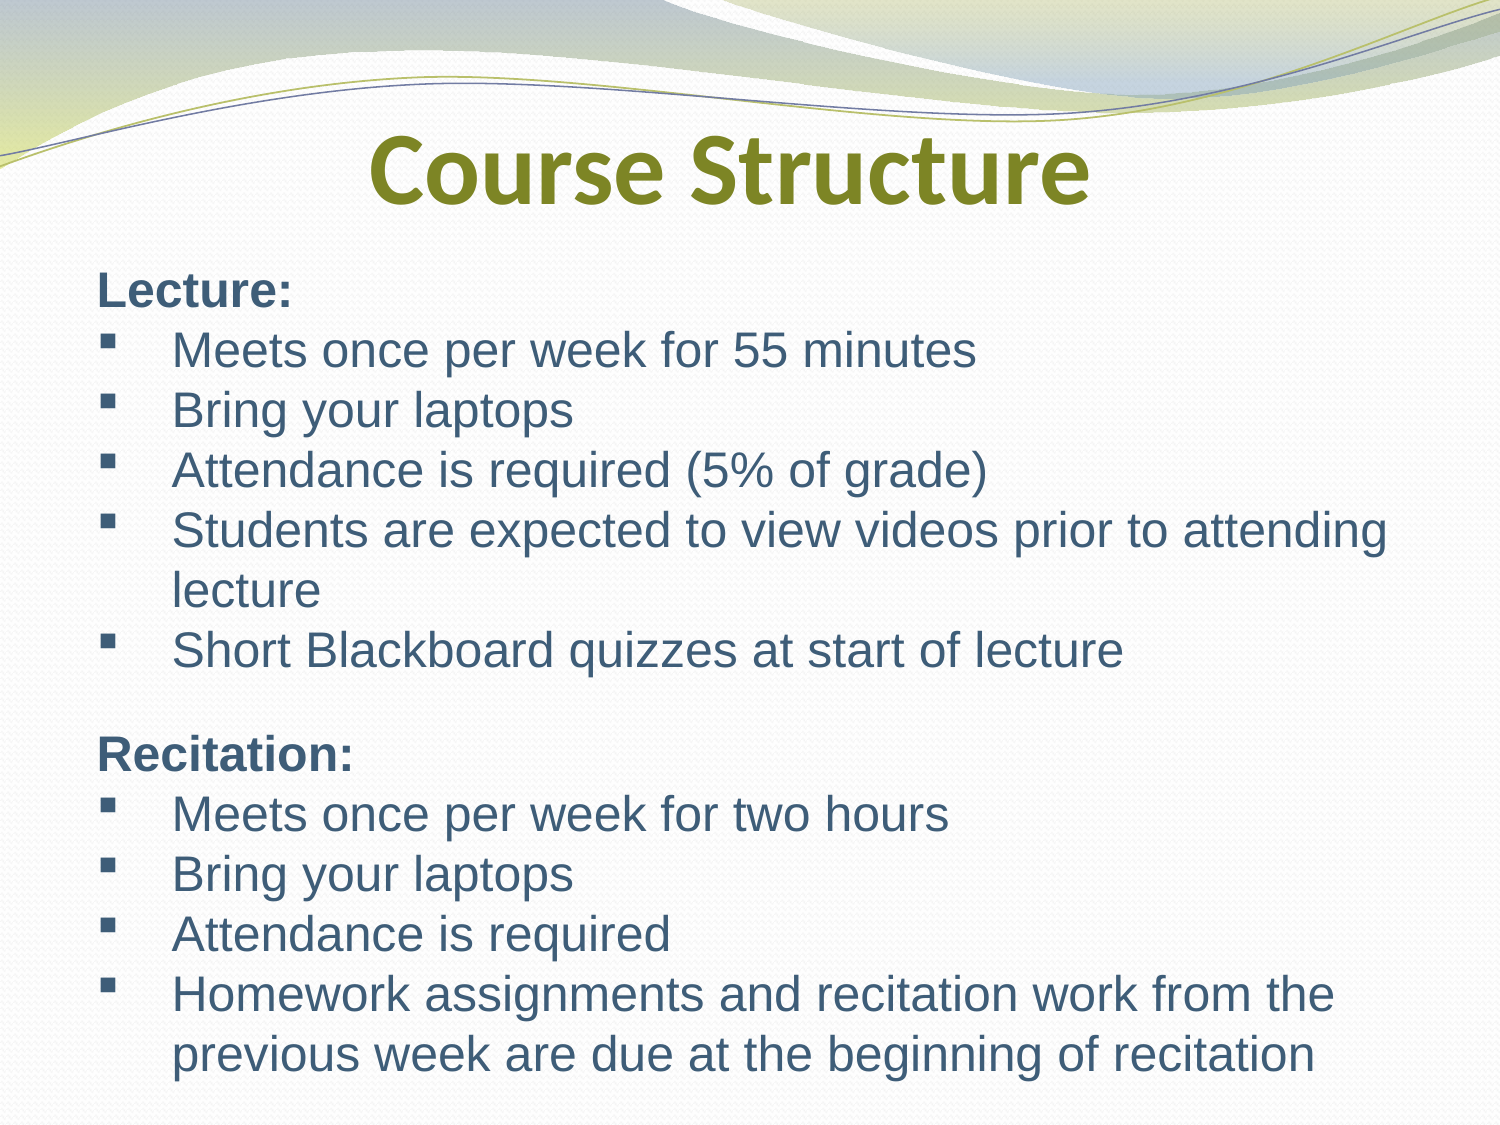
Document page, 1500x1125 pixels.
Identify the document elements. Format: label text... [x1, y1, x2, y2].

text_box Recitation: Meets once per week for two hours Bring your laptops Attendance is required Homework assignments and recitation work from the previous week are due at the beginning of recitation [81, 714, 1495, 1089]
text_box Lecture: Meets once per week for 55 minutes Bring your laptops Attendance is required (5% of grade) Students are expected to view videos prior to attending lecture Short Blackboard quizzes at start of lecture [81, 249, 1470, 685]
title Course Structure [212, 37, 1250, 225]
